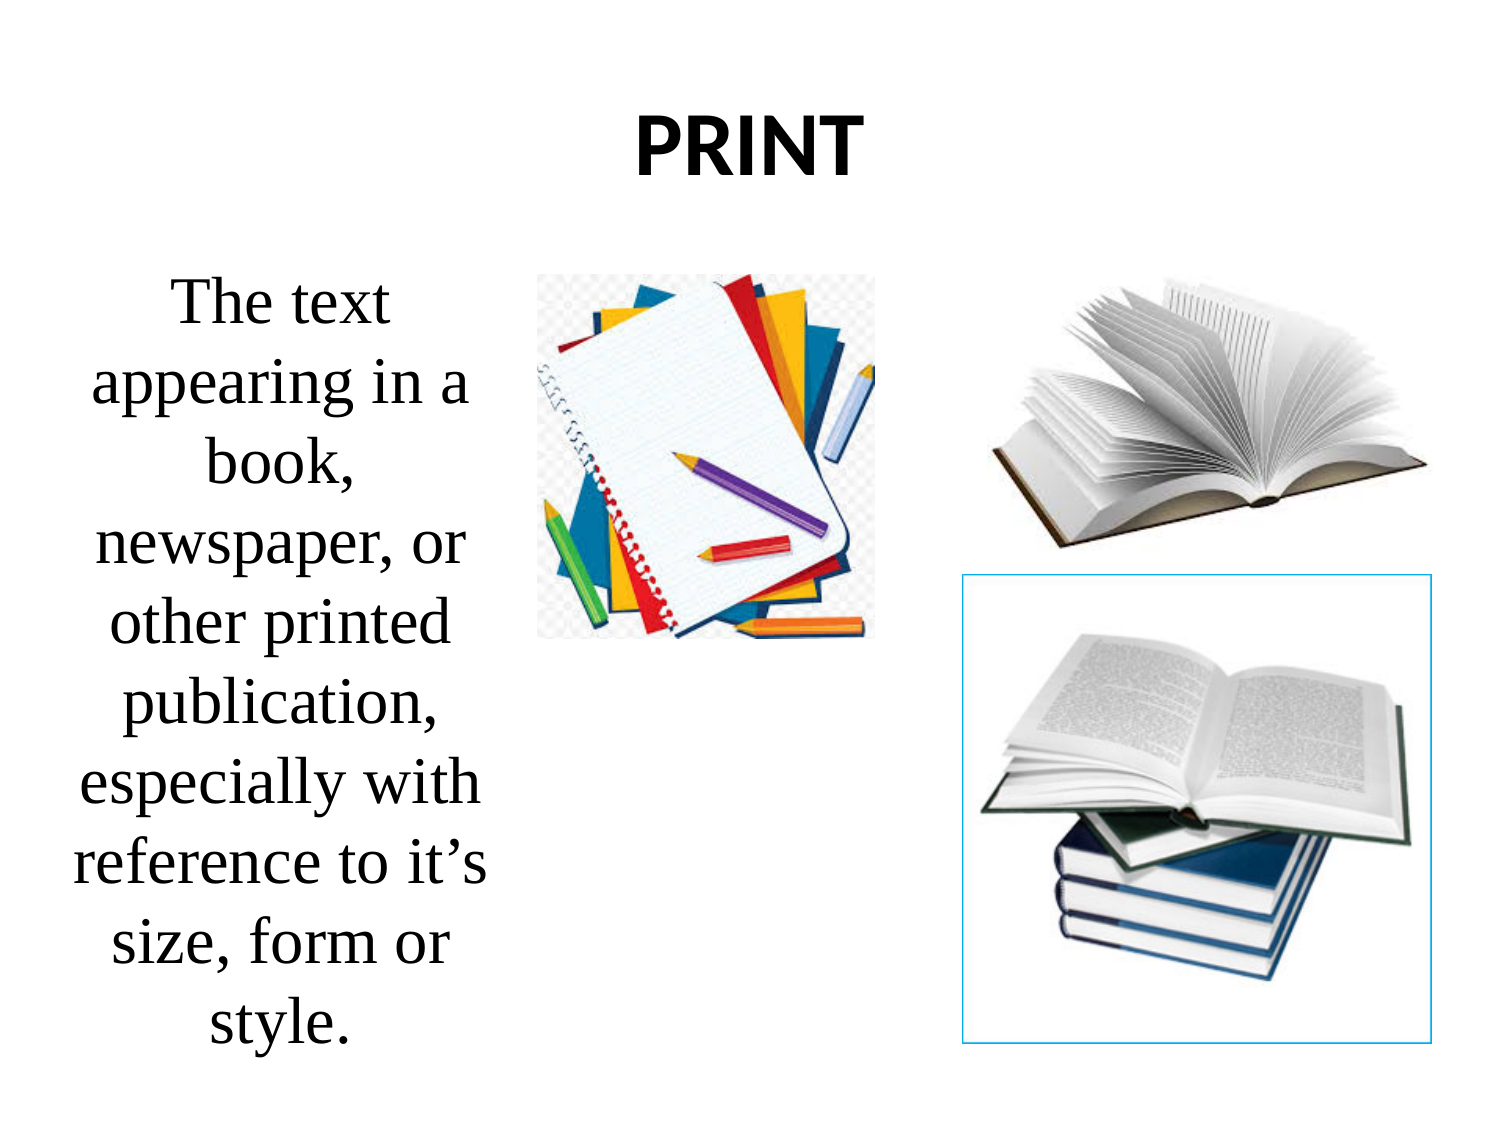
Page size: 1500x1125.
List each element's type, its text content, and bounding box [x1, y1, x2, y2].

text_box The text appearing in a book, newspaper, or other printed publication, especially with reference to it’s size, form or style. [37, 249, 525, 1065]
picture [964, 576, 1430, 1042]
picture [987, 274, 1434, 552]
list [537, 274, 876, 640]
title PRINT [75, 45, 1425, 233]
